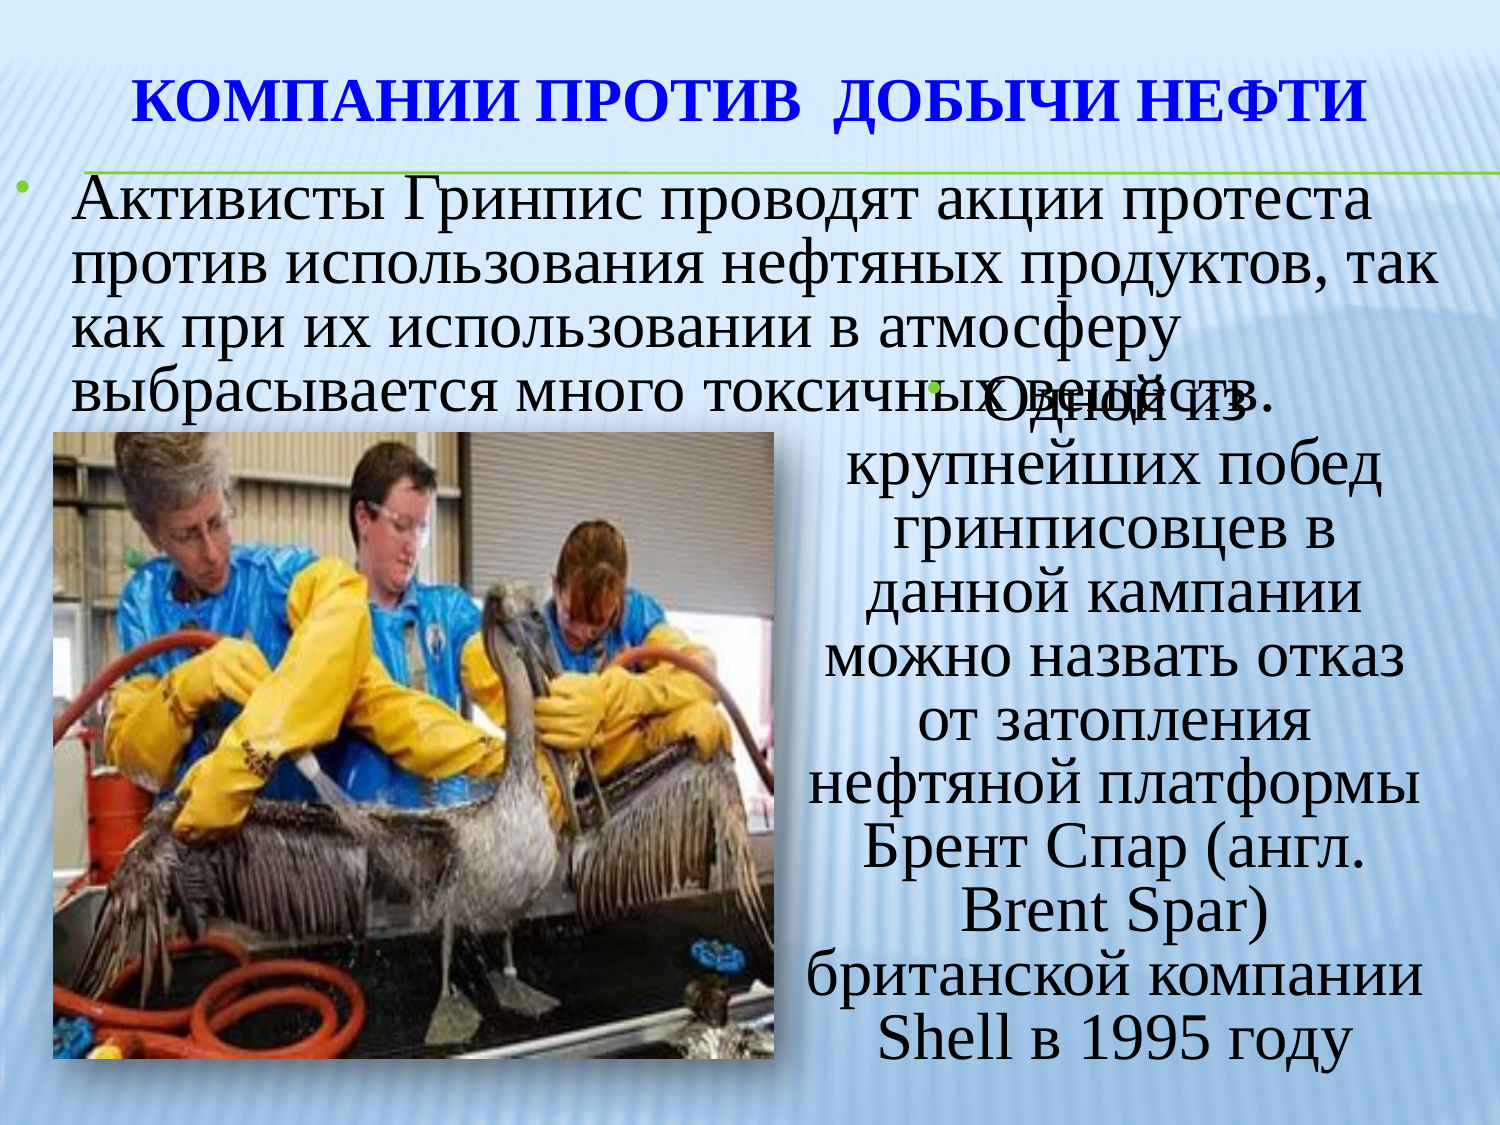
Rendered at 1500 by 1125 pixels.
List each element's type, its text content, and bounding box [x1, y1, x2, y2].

picture [52, 432, 774, 1059]
title Компании против добычи нефти [75, 45, 1425, 149]
list Активисты Гринпис проводят акции протеста против использования нефтяных продуктов, так как при их использовании в атмосферу выбрасывается много токсичных веществ. [0, 160, 1500, 468]
list Одной из крупнейших побед гринписовцев в данной кампании можно назвать отказ от затопления нефтяной платформы Брент Спар (англ. Brent Spar) британской компании Shell в 1995 году [726, 361, 1448, 1088]
